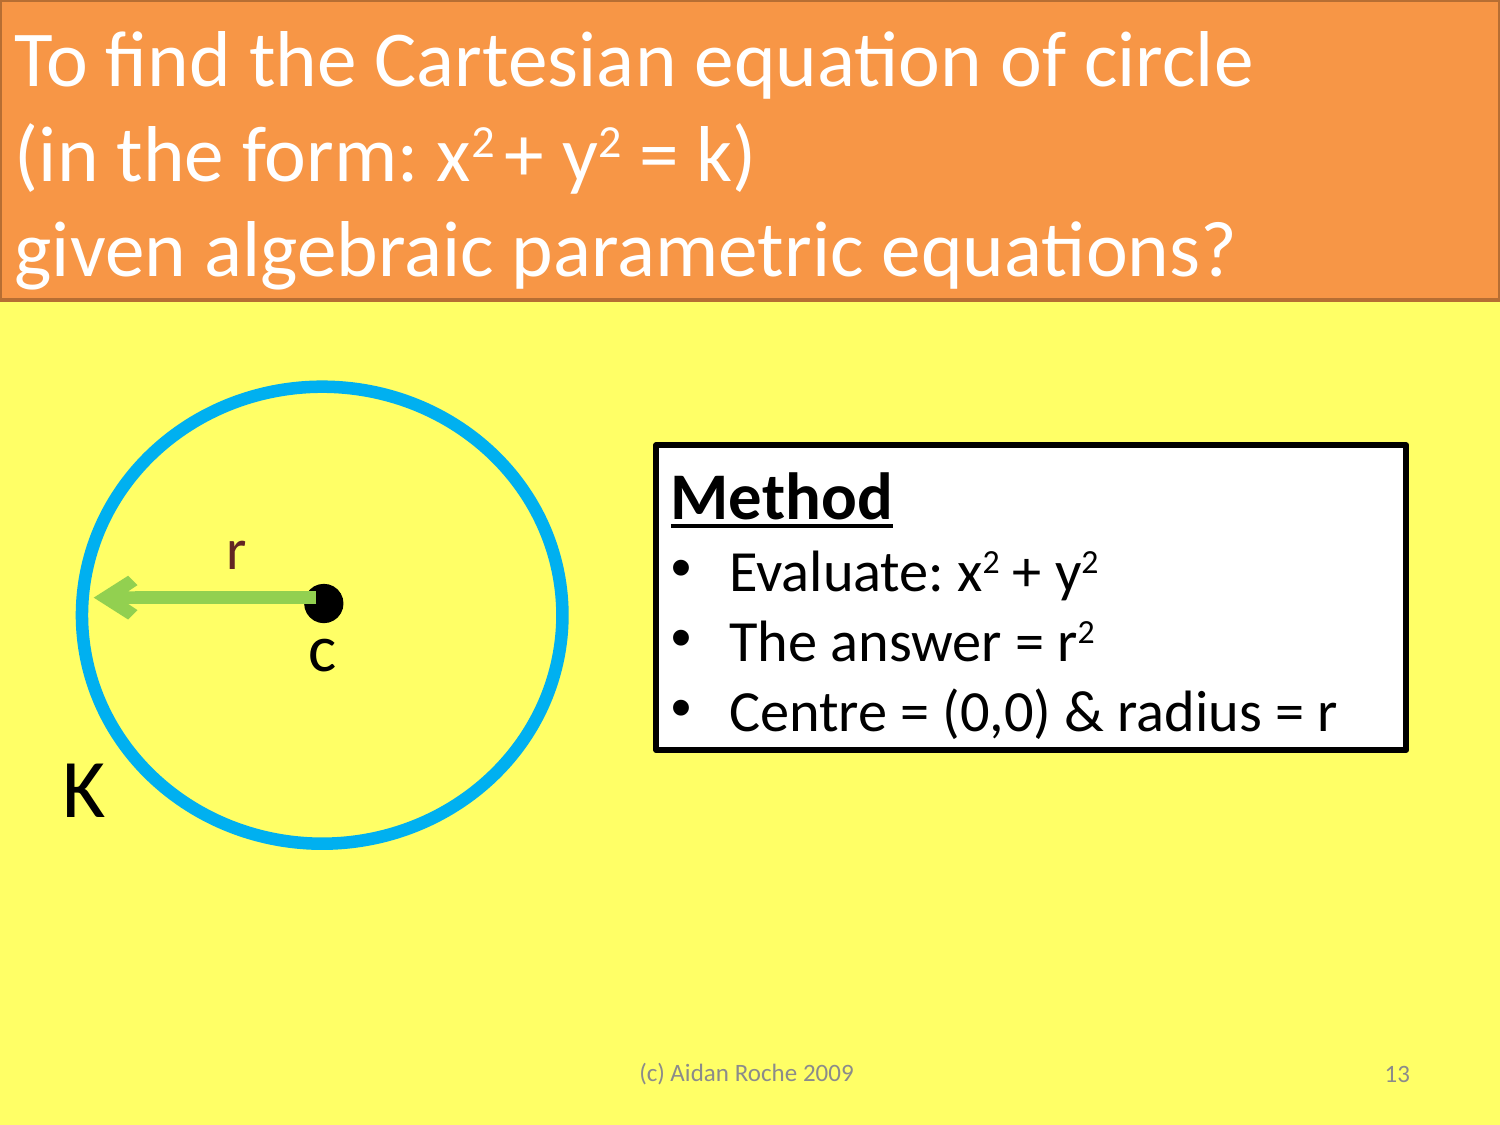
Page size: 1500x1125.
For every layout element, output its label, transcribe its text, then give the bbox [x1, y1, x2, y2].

text_box r [211, 503, 262, 589]
slide_number 13 [1074, 1042, 1425, 1103]
text_box [79, 384, 565, 846]
text_box c [293, 597, 352, 693]
text_box [308, 583, 343, 597]
footer (c) Aidan Roche 2009 [509, 1041, 985, 1102]
text_box Method Evaluate: x2 + y2 The answer = r2 Centre = (0,0) & radius = r [656, 445, 1407, 750]
text_box Method 1 Find slope [ct] Find perpendicular slope of T Solve equation of the line [76, 381, 568, 849]
text_box To find the Cartesian equation of circle (in the form: x2 + y2 = k) given algebraic parametric equations? [0, 0, 1500, 302]
text_box K [47, 726, 121, 842]
